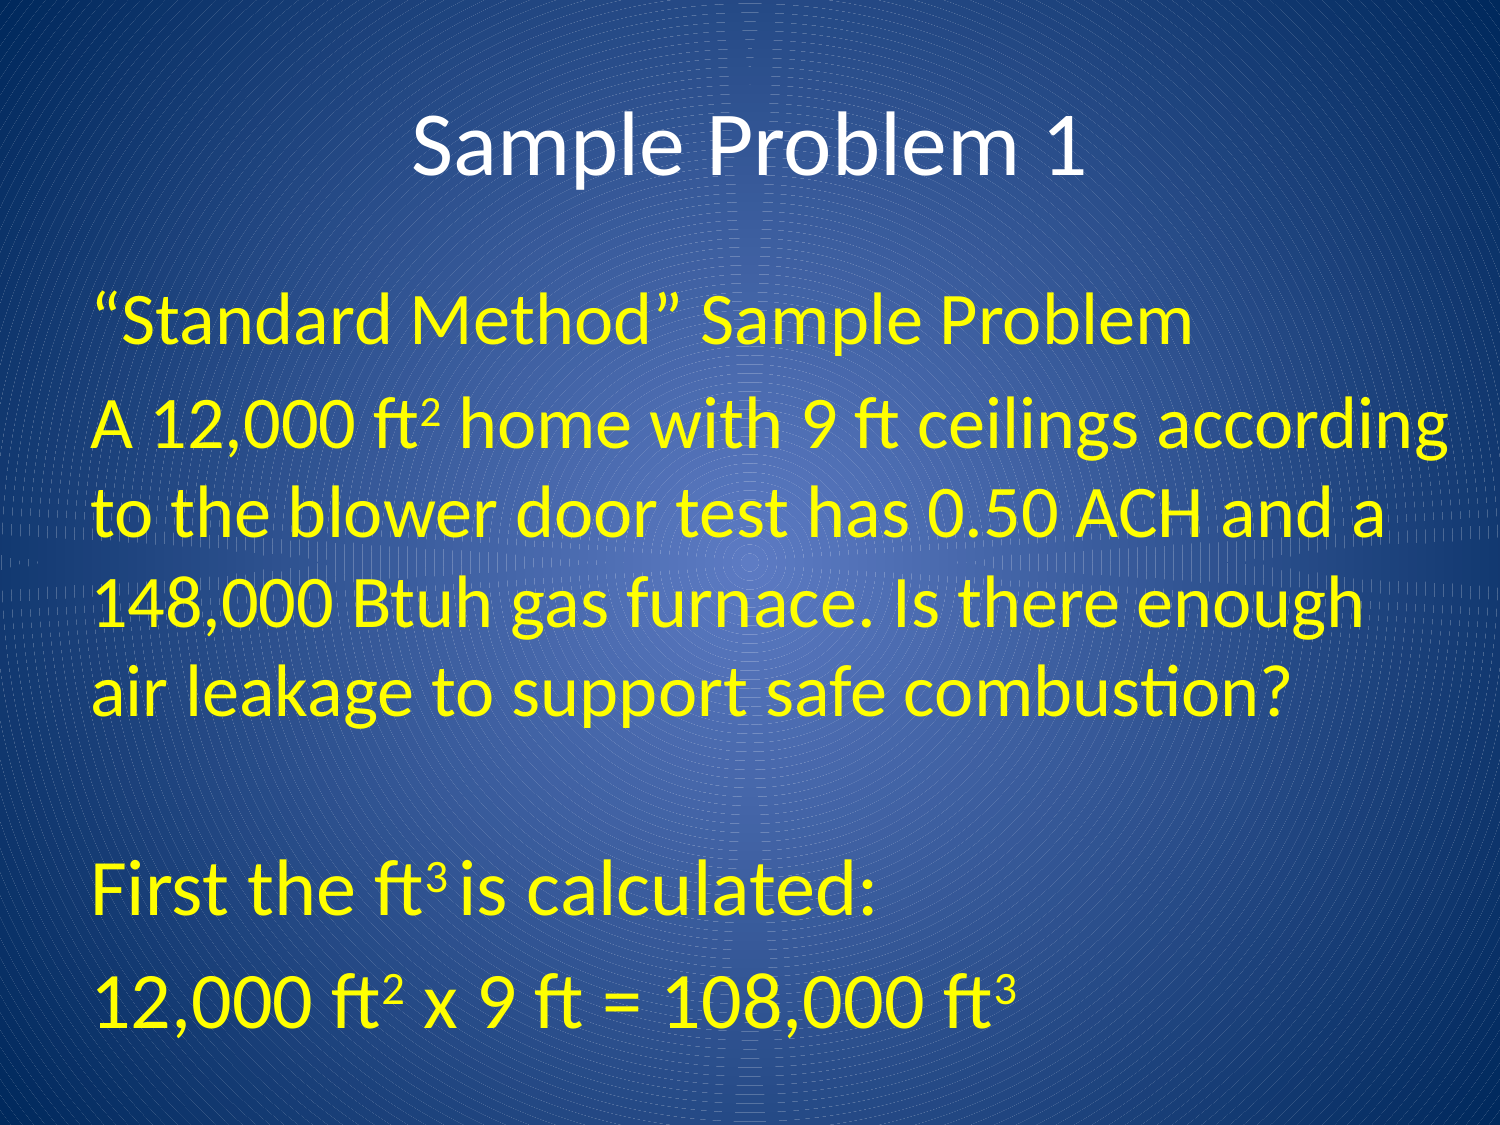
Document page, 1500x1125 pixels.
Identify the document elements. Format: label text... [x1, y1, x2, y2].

list “Standard Method” Sample Problem A 12,000 ft2 home with 9 ft ceilings according to the blower door test has 0.50 ACH and a 148,000 Btuh gas furnace. Is there enough air leakage to support safe combustion? First the ft3 is calculated: 12,000 ft2 x 9 ft = 108,000 ft3 [75, 262, 1475, 1088]
title Sample Problem 1 [75, 45, 1425, 233]
